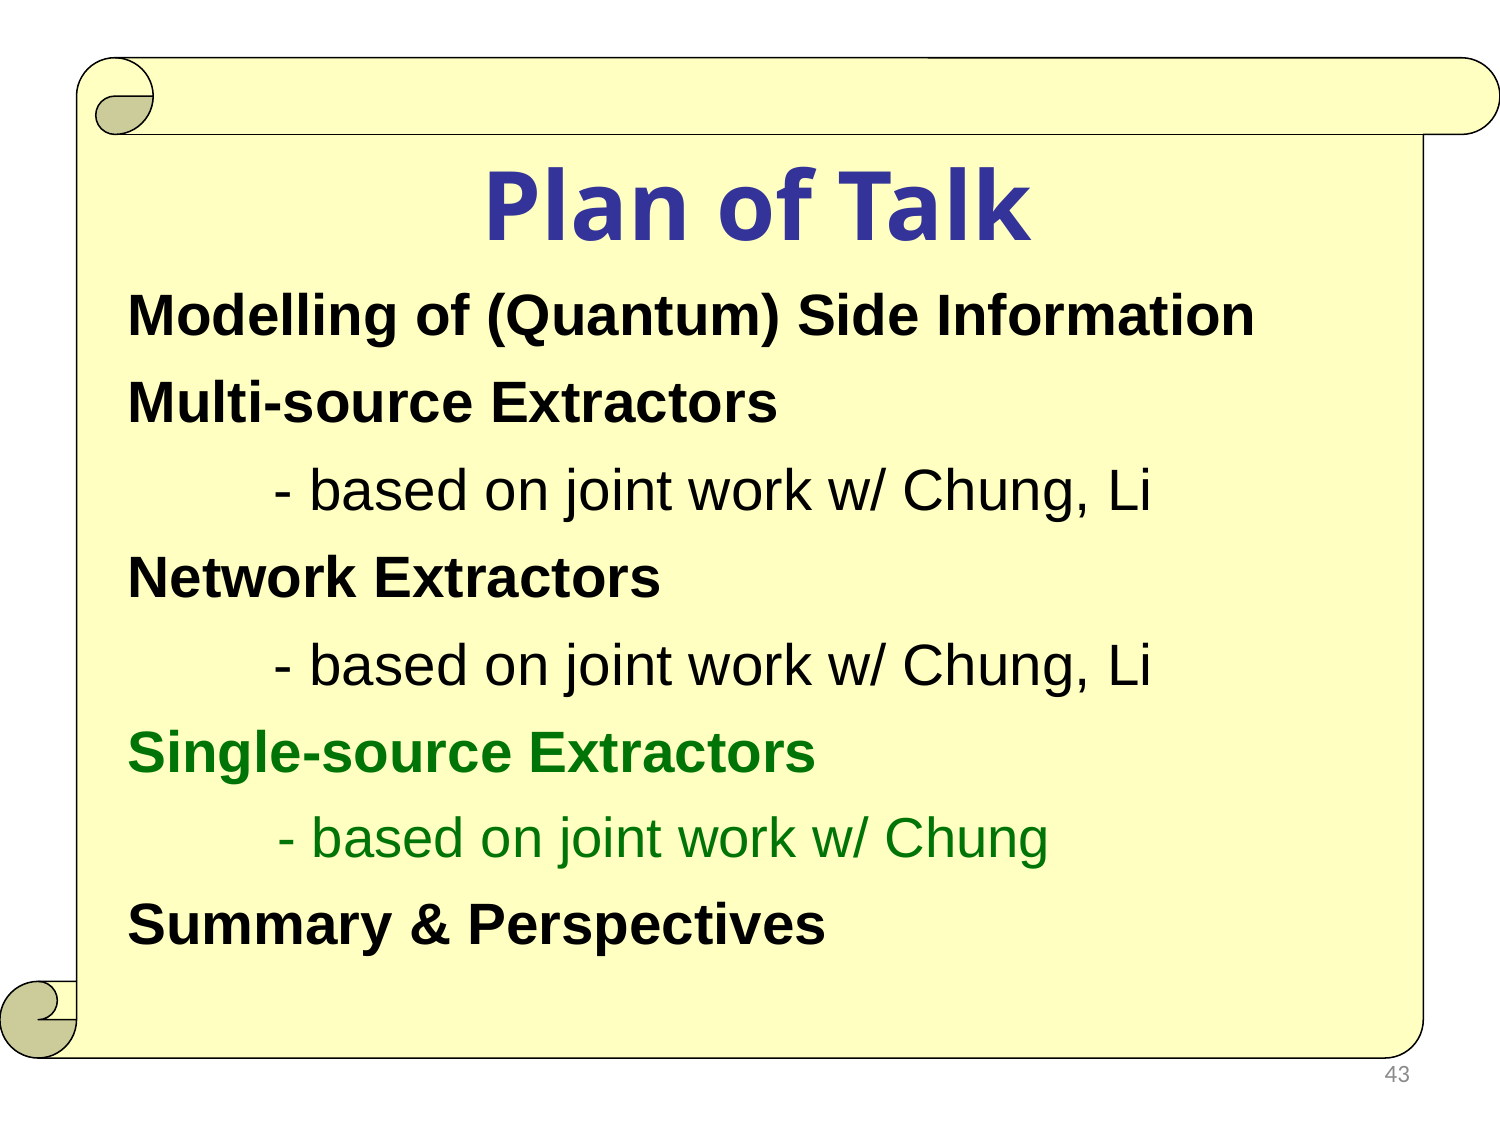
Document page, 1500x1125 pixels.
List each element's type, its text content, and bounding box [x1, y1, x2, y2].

text_box Plan of Talk Modelling of (Quantum) Side Information Multi-source Extractors - based on joint work w/ Chung, Li Network Extractors - based on joint work w/ Chung, Li Single-source Extractors - based on joint work w/ Chung Summary & Perspectives [112, 137, 1401, 964]
slide_number 43 [1074, 1042, 1425, 1103]
text_box [0, 57, 1500, 1059]
